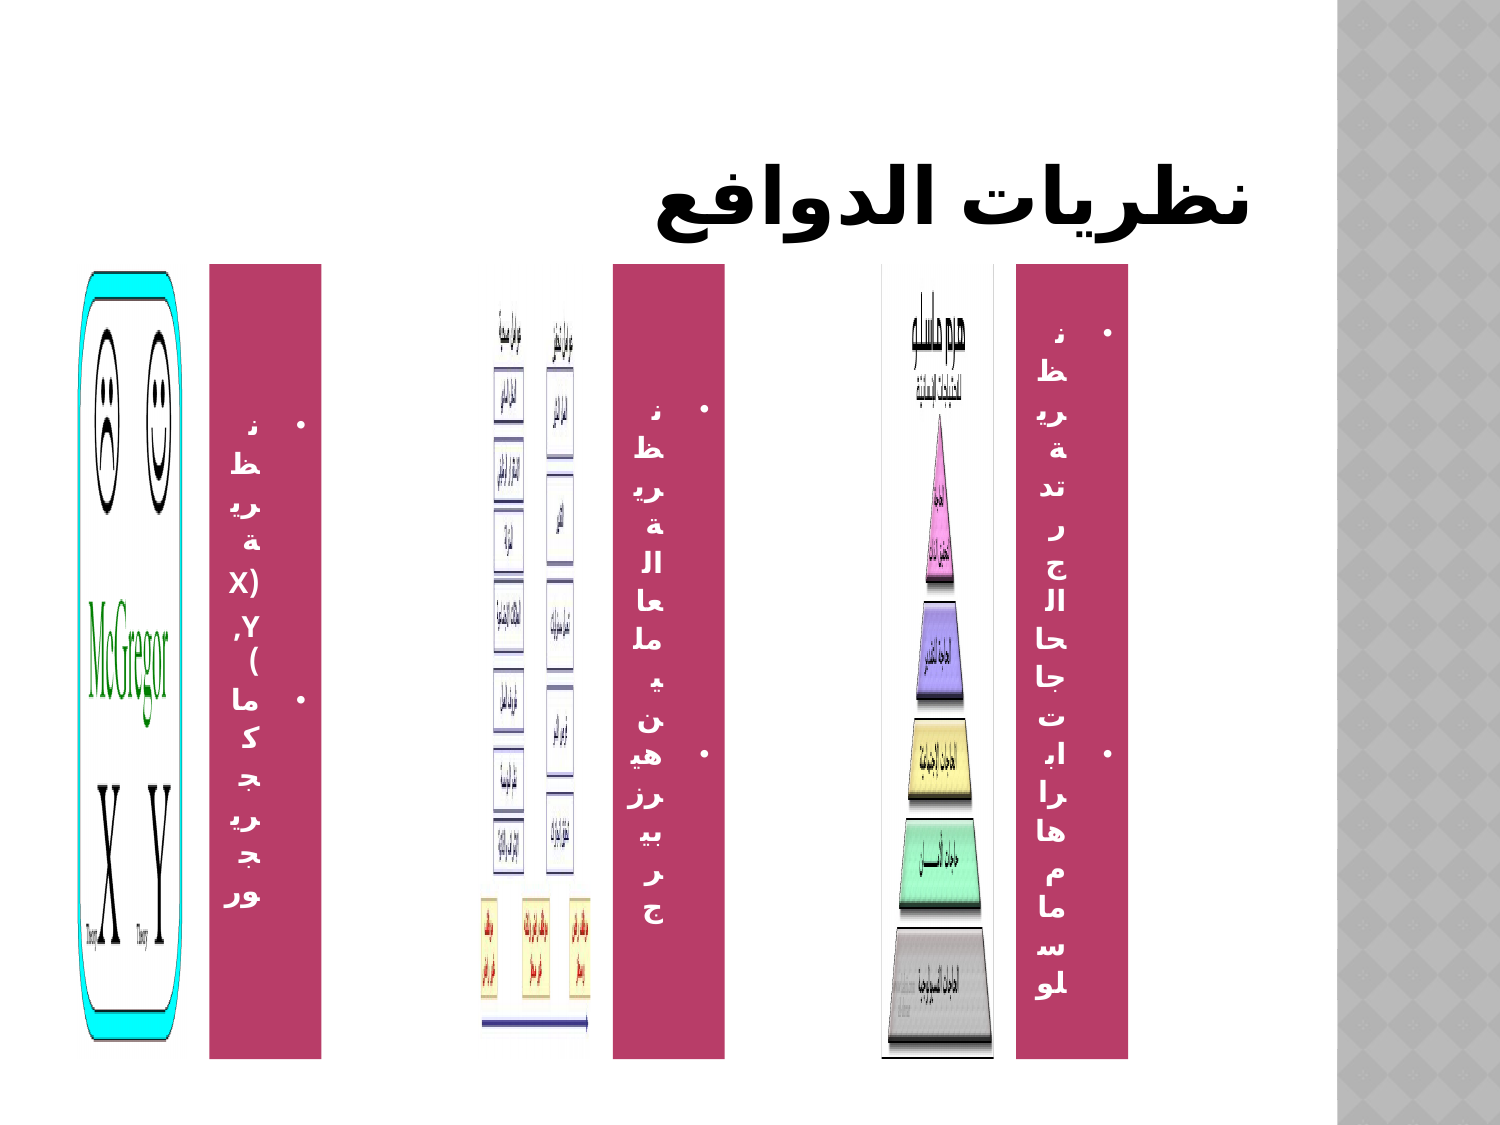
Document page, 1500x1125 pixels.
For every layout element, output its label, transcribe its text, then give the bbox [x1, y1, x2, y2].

title نظريات الدوافع [75, 52, 1263, 240]
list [74, 263, 1263, 1060]
